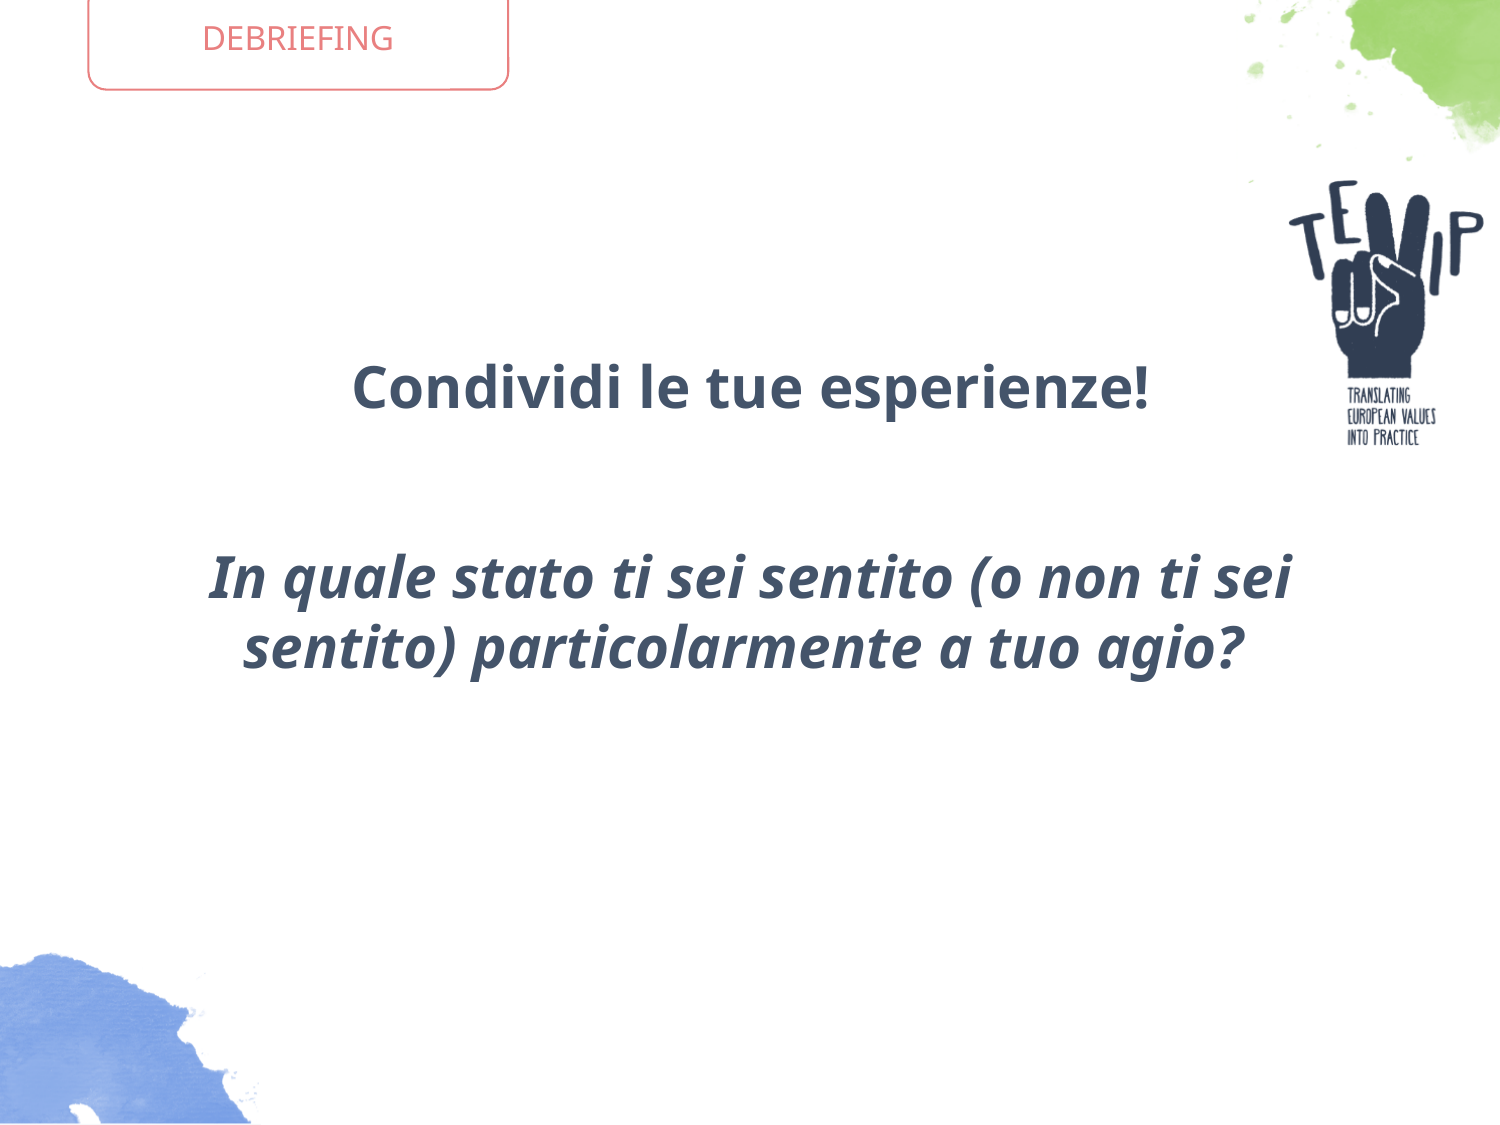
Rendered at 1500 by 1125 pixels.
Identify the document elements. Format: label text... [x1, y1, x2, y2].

text_box Condividi le tue esperienze! In quale stato ti sei sentito (o non ti sei sentito) particolarmente a tuo agio? [88, 342, 1414, 688]
text_box DEBRIEFING [88, 0, 509, 90]
picture [1213, 0, 1500, 463]
picture [0, 946, 261, 1125]
